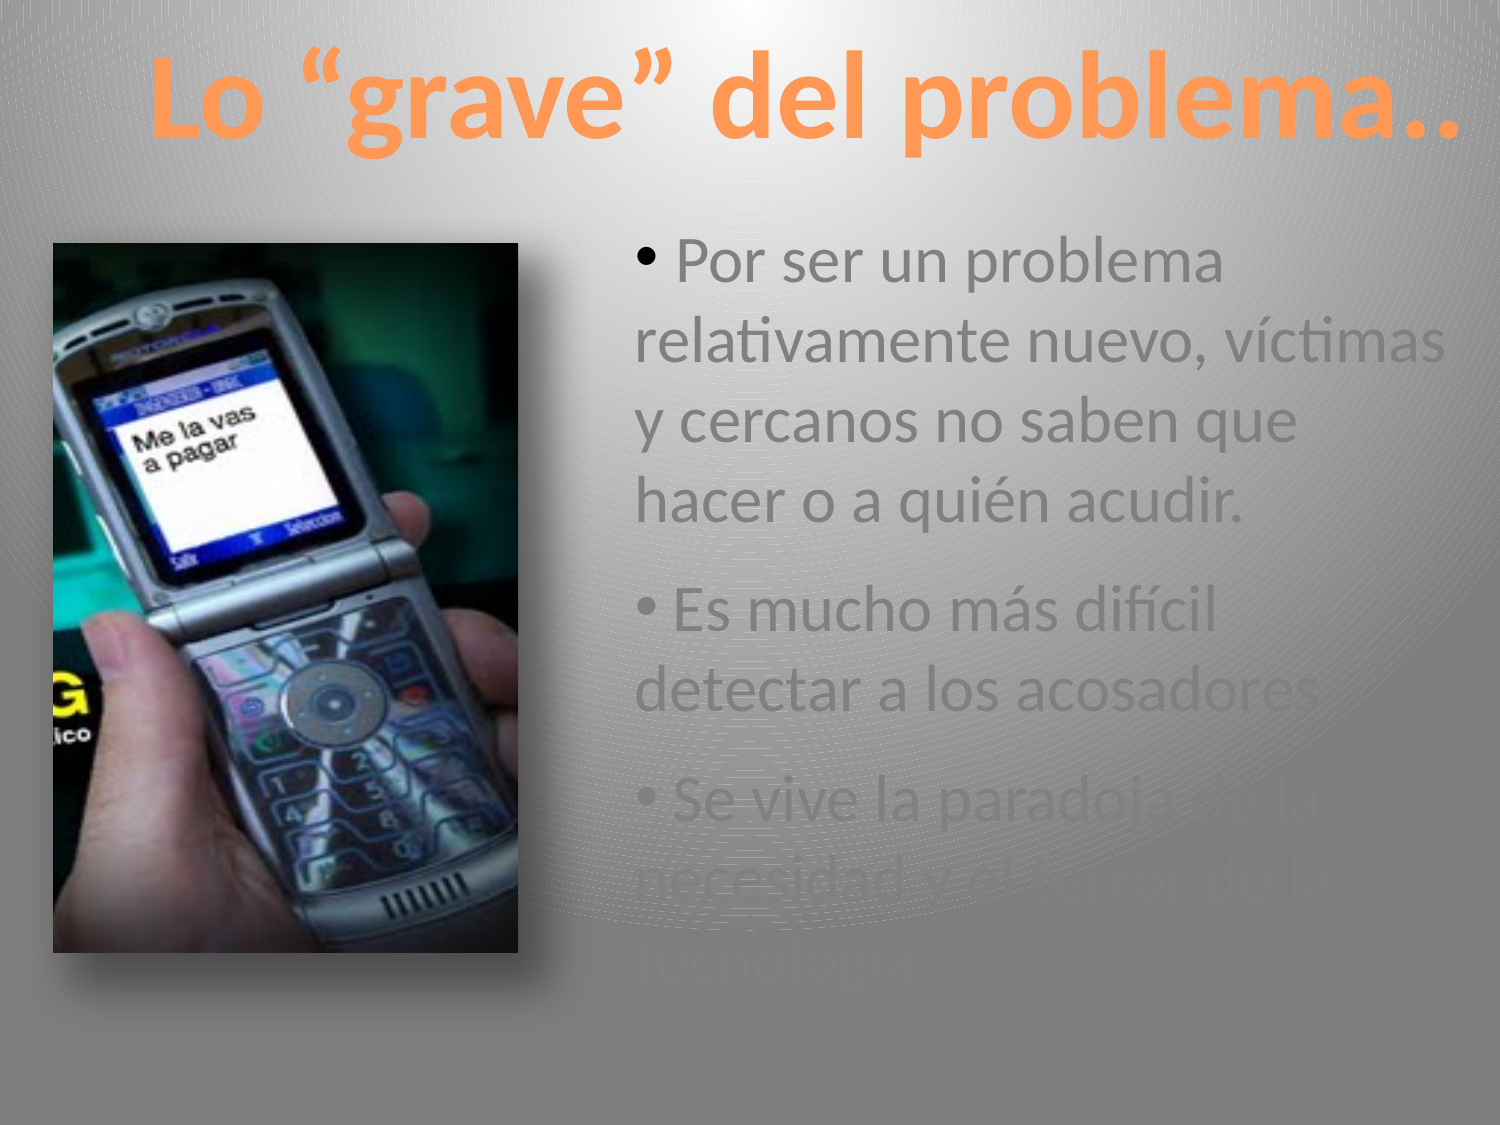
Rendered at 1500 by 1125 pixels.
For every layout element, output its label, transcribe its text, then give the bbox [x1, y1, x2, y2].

text_box Por ser un problema relativamente nuevo, víctimas y cercanos no saben que hacer o a quién acudir. Es mucho más difícil detectar a los acosadores Se vive la paradoja de la necesidad y el terror de la tecnología. [620, 208, 1471, 1003]
picture [52, 243, 519, 953]
text_box Lo “grave” del problema.. [133, 6, 1483, 171]
